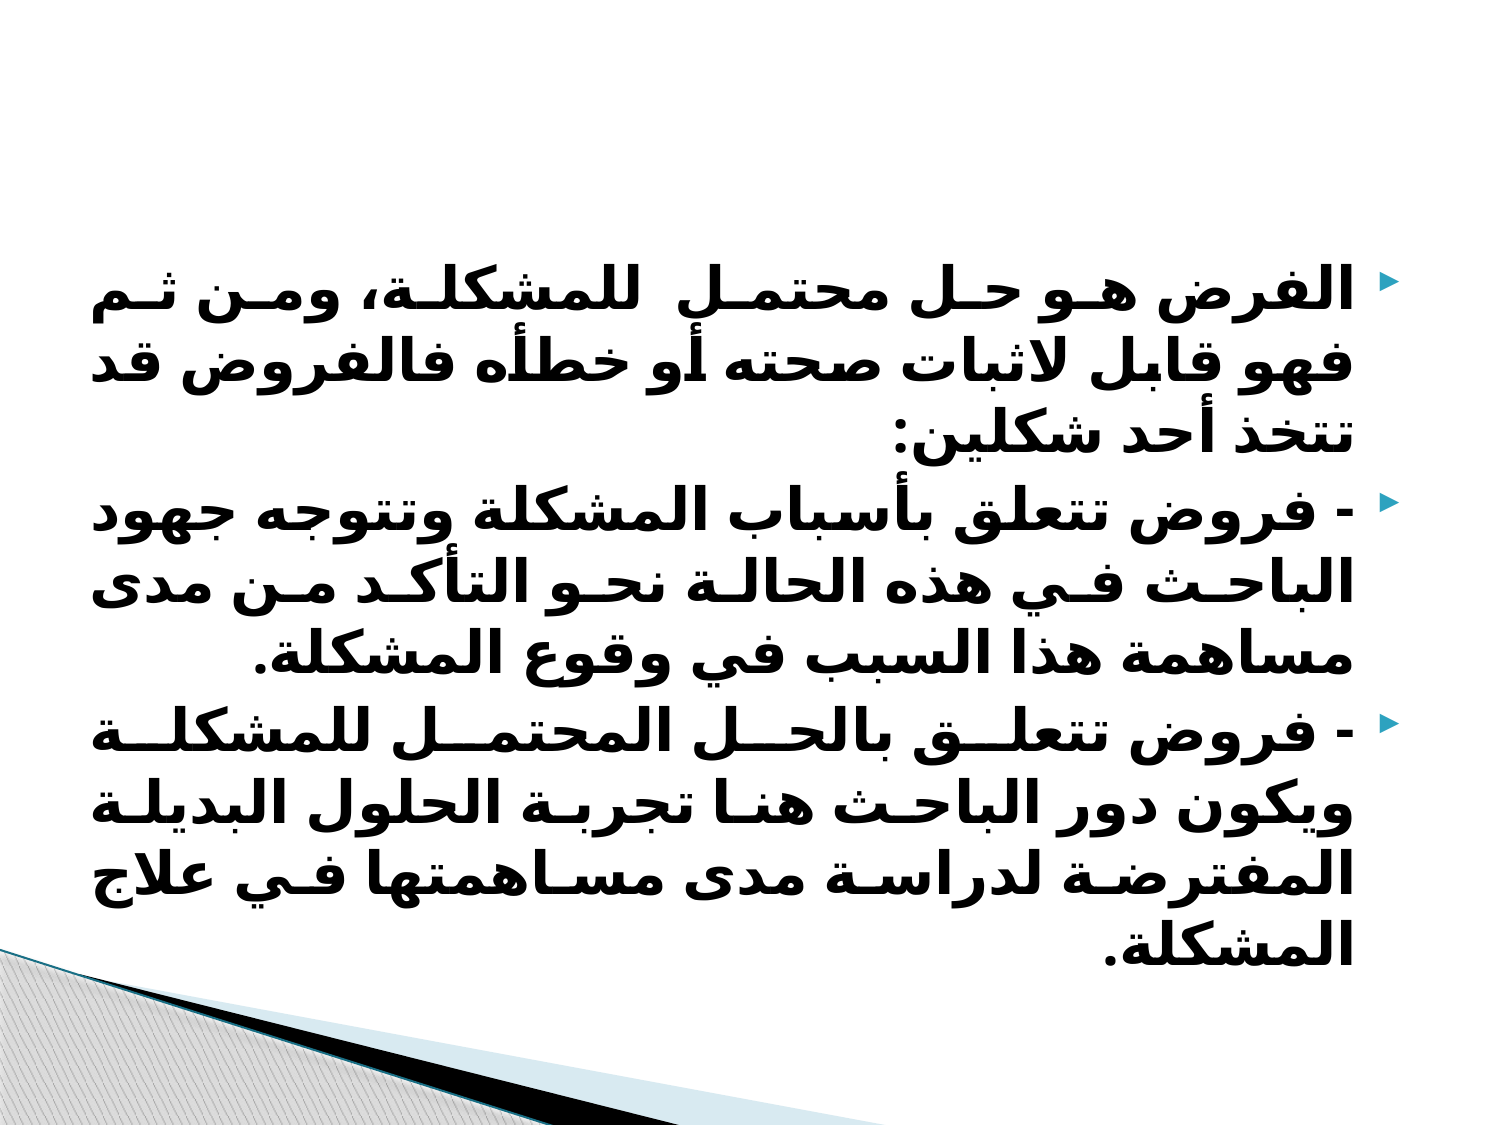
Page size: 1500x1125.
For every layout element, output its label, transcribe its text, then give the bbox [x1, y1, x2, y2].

list الفرض هو حل محتمل للمشكلة، ومن ثم فهو قابل لاثبات صحته أو خطأه فالفروض قد تتخذ أحد شكلين: - فروض تتعلق بأسباب المشكلة وتتوجه جهود الباحث في هذه الحالة نحو التأكد من مدى مساهمة هذا السبب في وقوع المشكلة. - فروض تتعلق بالحل المحتمل للمشكلة ويكون دور الباحث هنا تجربة الحلول البديلة المفترضة لدراسة مدى مساهمتها في علاج المشكلة. [75, 243, 1425, 986]
